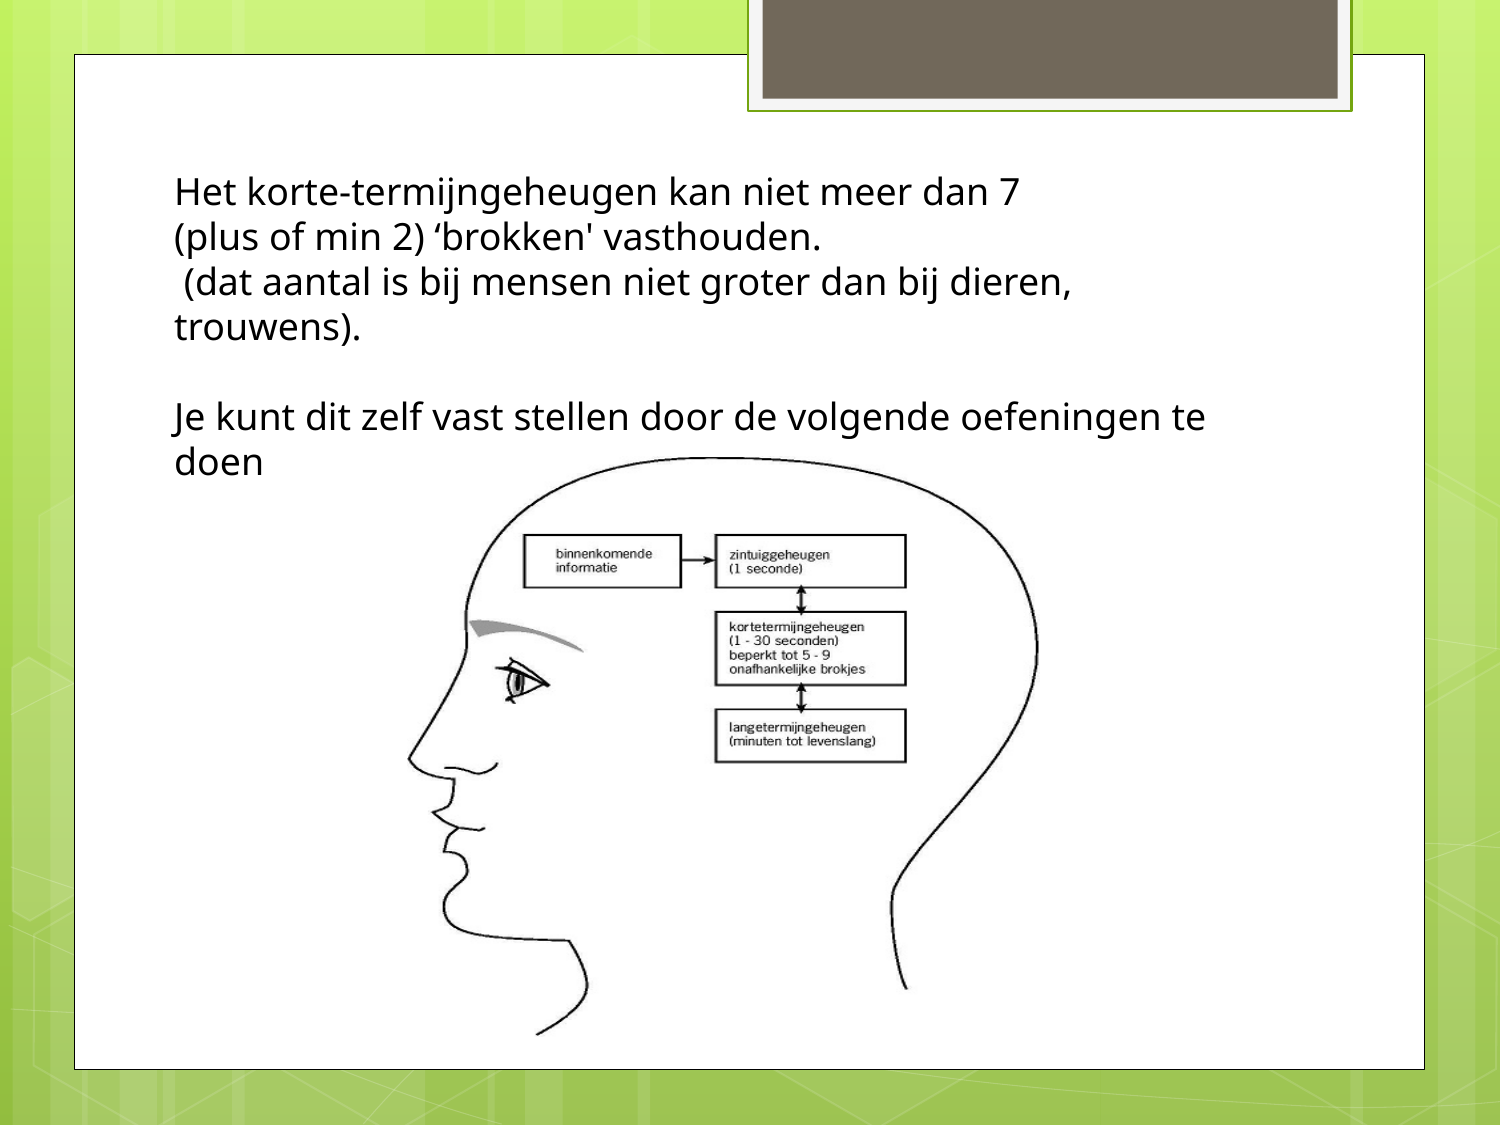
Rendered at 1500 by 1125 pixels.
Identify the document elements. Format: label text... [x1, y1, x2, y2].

text_box Het korte-termijngeheugen kan niet meer dan 7 (plus of min 2) ‘brokken' vasthouden. (dat aantal is bij mensen niet groter dan bij dieren, trouwens). Je kunt dit zelf vast stellen door de volgende oefeningen te doen [159, 160, 1270, 491]
picture [407, 455, 1040, 1038]
